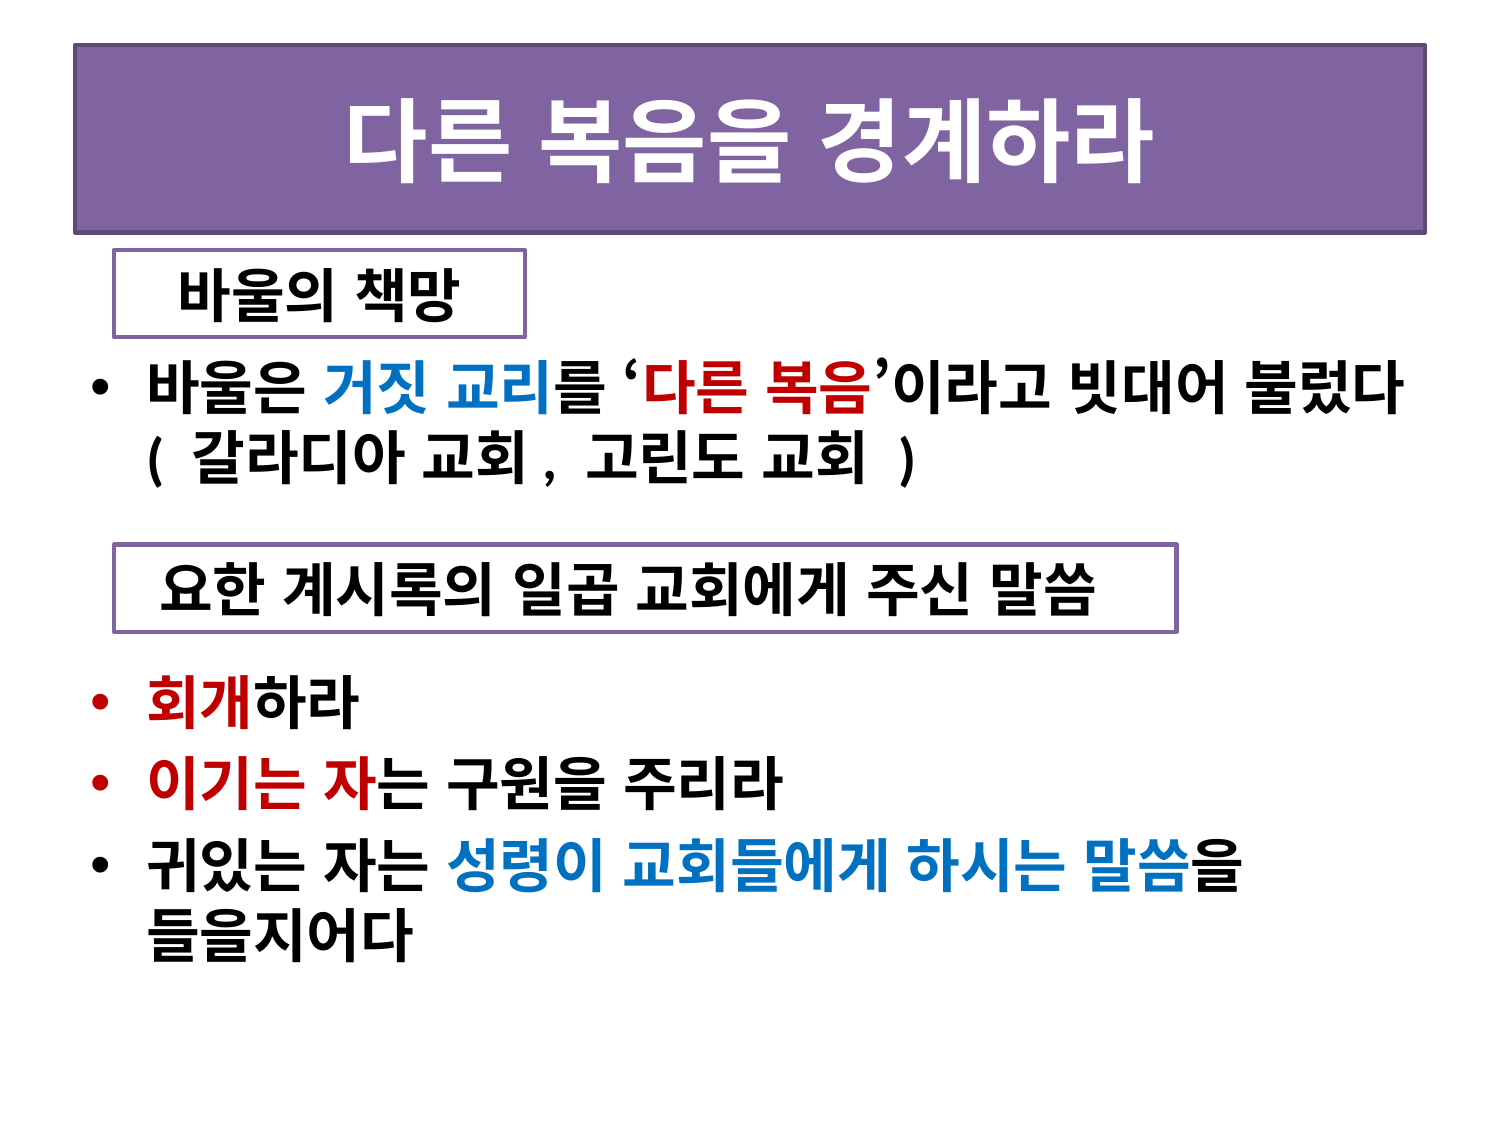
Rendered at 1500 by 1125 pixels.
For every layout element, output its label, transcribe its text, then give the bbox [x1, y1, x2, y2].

title 다른 복음을 경계하라 [73, 43, 1427, 235]
text_box 요한 계시록의 일곱 교회에게 주신 말씀 [112, 542, 1179, 634]
text_box 바울의 책망 [112, 248, 527, 339]
list 바울은 거짓 교리를 ‘다른 복음’이라고 빗대어 불렀다 ( 갈라디아 교회, 고린도 교회 ) 회개하라 이기는 자는 구원을 주리라 귀있는 자는 성령이 교회들에게 하시는 말씀을 들을지어다 [75, 262, 1425, 1005]
